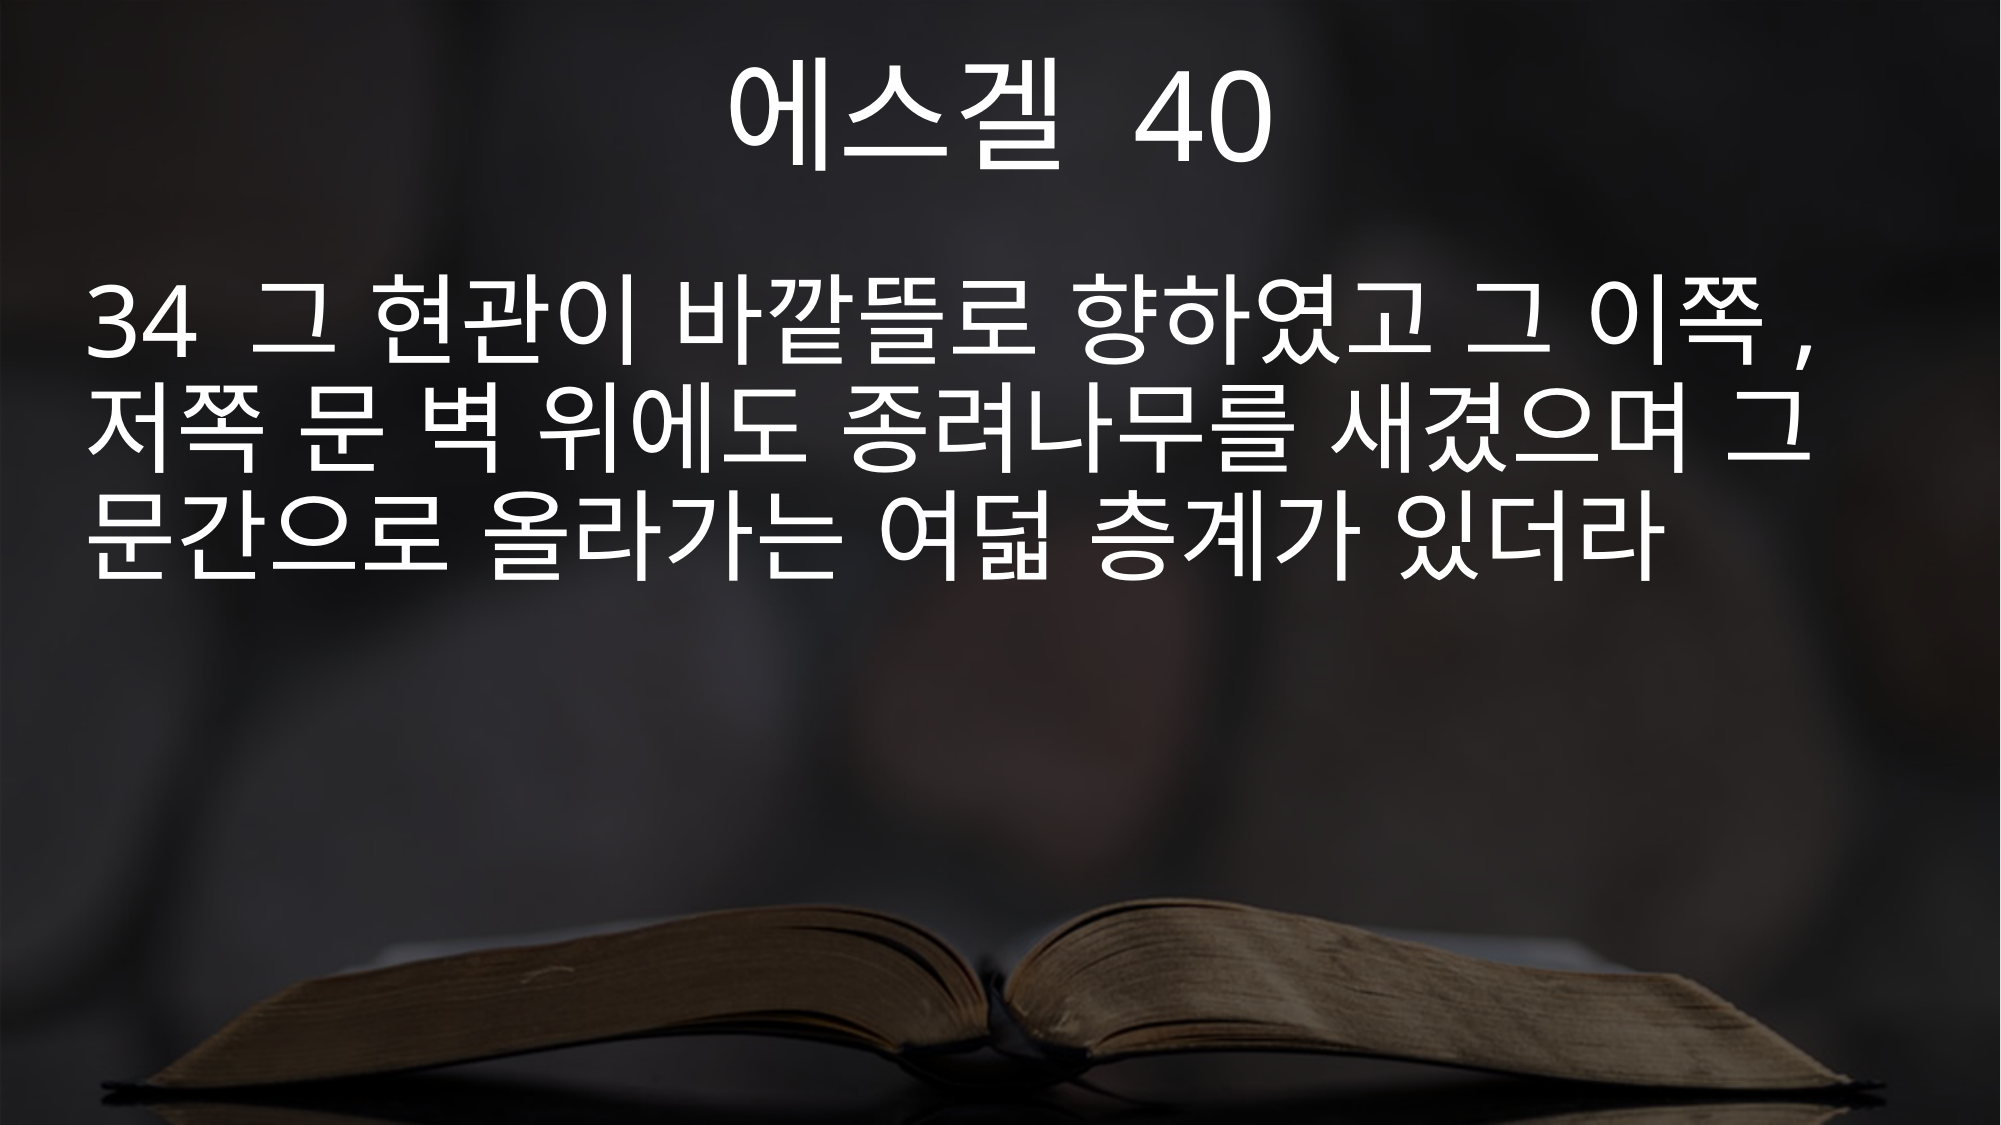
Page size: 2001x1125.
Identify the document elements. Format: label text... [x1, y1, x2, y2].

footer 에스겔 40 [0, 32, 2000, 192]
picture [0, 0, 2001, 1125]
list 34 그 현관이 바깥뜰로 향하였고 그 이쪽, 저쪽 문 벽 위에도 종려나무를 새겼으며 그 문간으로 올라가는 여덟 층계가 있더라 [69, 263, 1953, 423]
